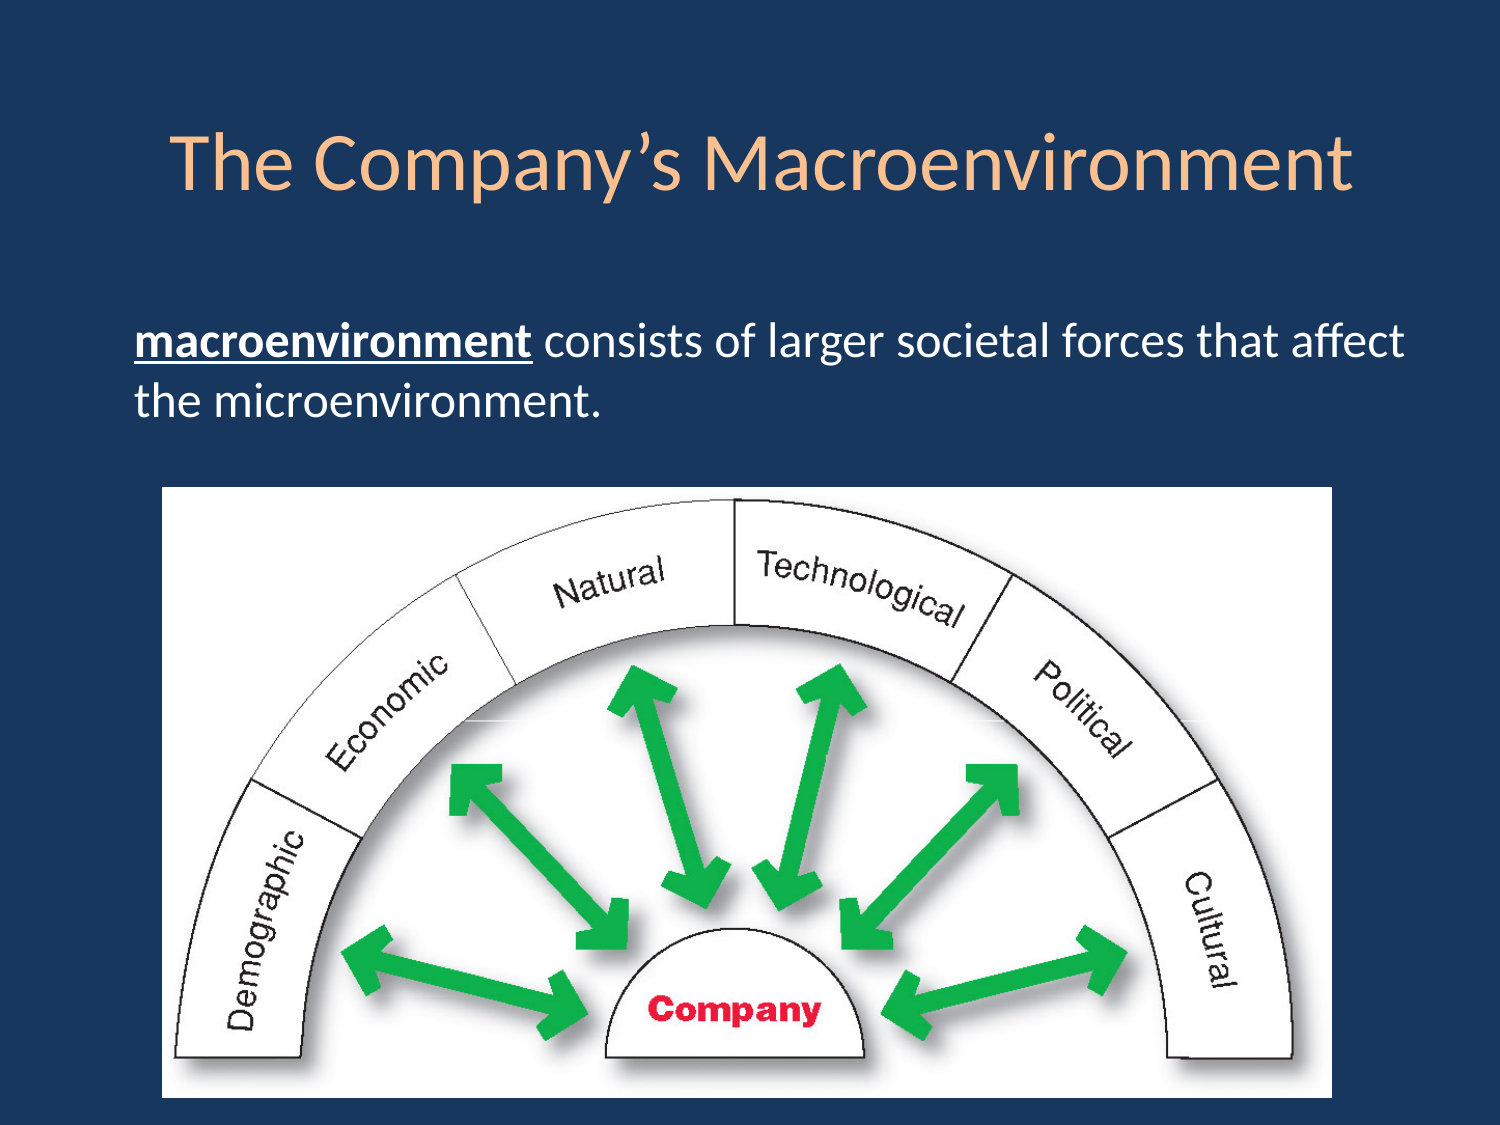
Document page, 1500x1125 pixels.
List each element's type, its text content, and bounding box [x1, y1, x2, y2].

text_box The Company’s Macroenvironment [124, 0, 1400, 188]
picture [162, 487, 1332, 1099]
text_box macroenvironment consists of larger societal forces that affect the microenvironment. [119, 299, 1438, 435]
